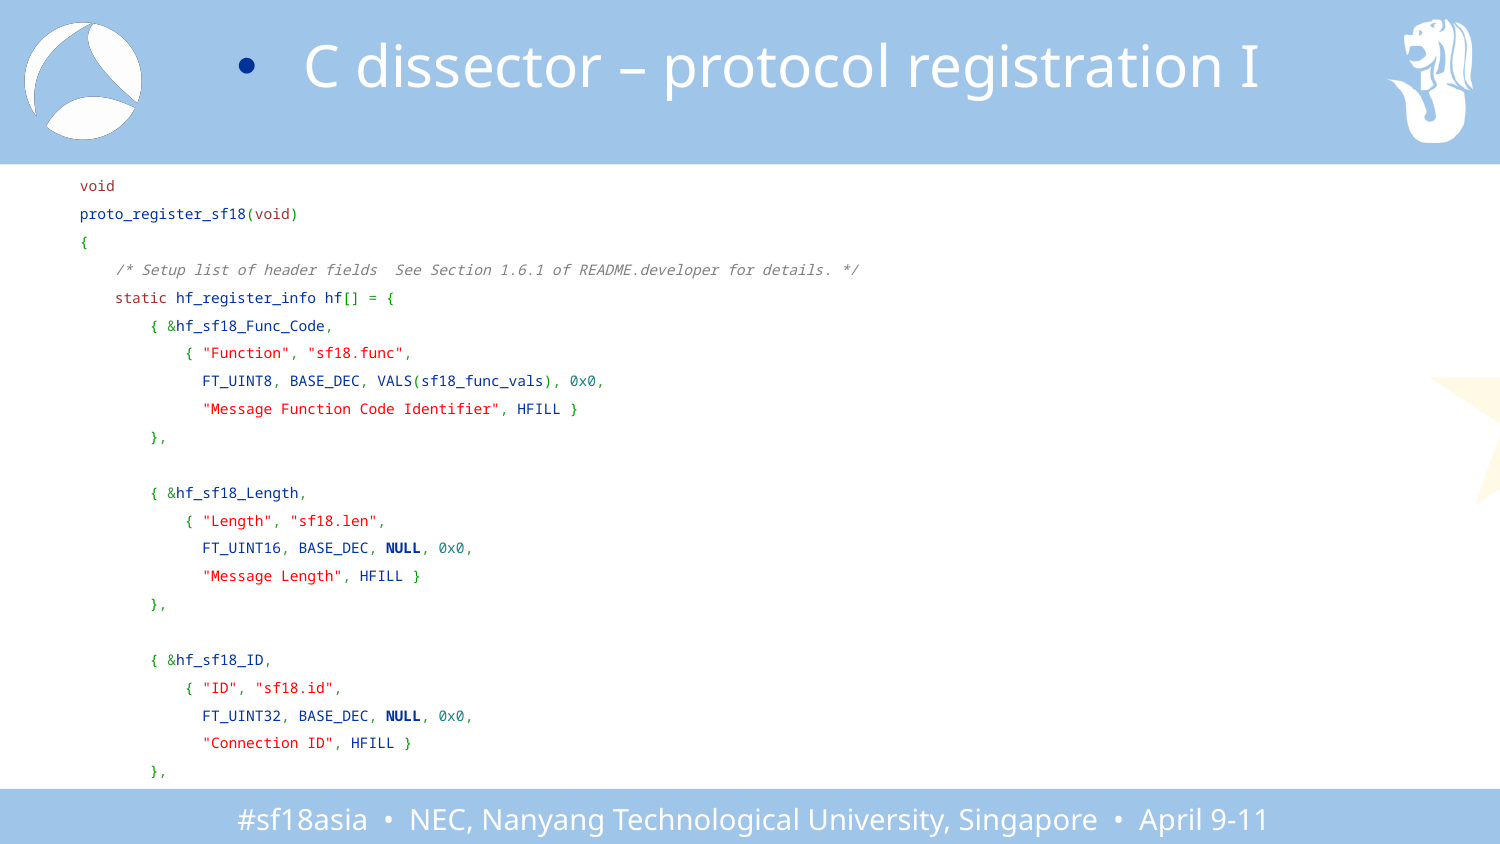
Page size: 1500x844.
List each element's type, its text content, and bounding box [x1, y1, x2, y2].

list C dissector – protocol registration I [147, 0, 1341, 139]
list void proto_register_sf18(void) { /* Setup list of header fields See Section 1.6.1 of README.developer for details. */ static hf_register_info hf[] = { { &hf_sf18_Func_Code, { "Function", "sf18.func", FT_UINT8, BASE_DEC, VALS(sf18_func_vals), 0x0, "Message Function Code Identifier", HFILL } }, { &hf_sf18_Length, { "Length", "sf18.len", FT_UINT16, BASE_DEC, NULL, 0x0, "Message Length", HFILL } }, { &hf_sf18_ID, { "ID", "sf18.id", FT_UINT32, BASE_DEC, NULL, 0x0, "Connection ID", HFILL } }, [64, 161, 1436, 777]
picture [1387, 19, 1473, 143]
picture [24, 22, 142, 140]
